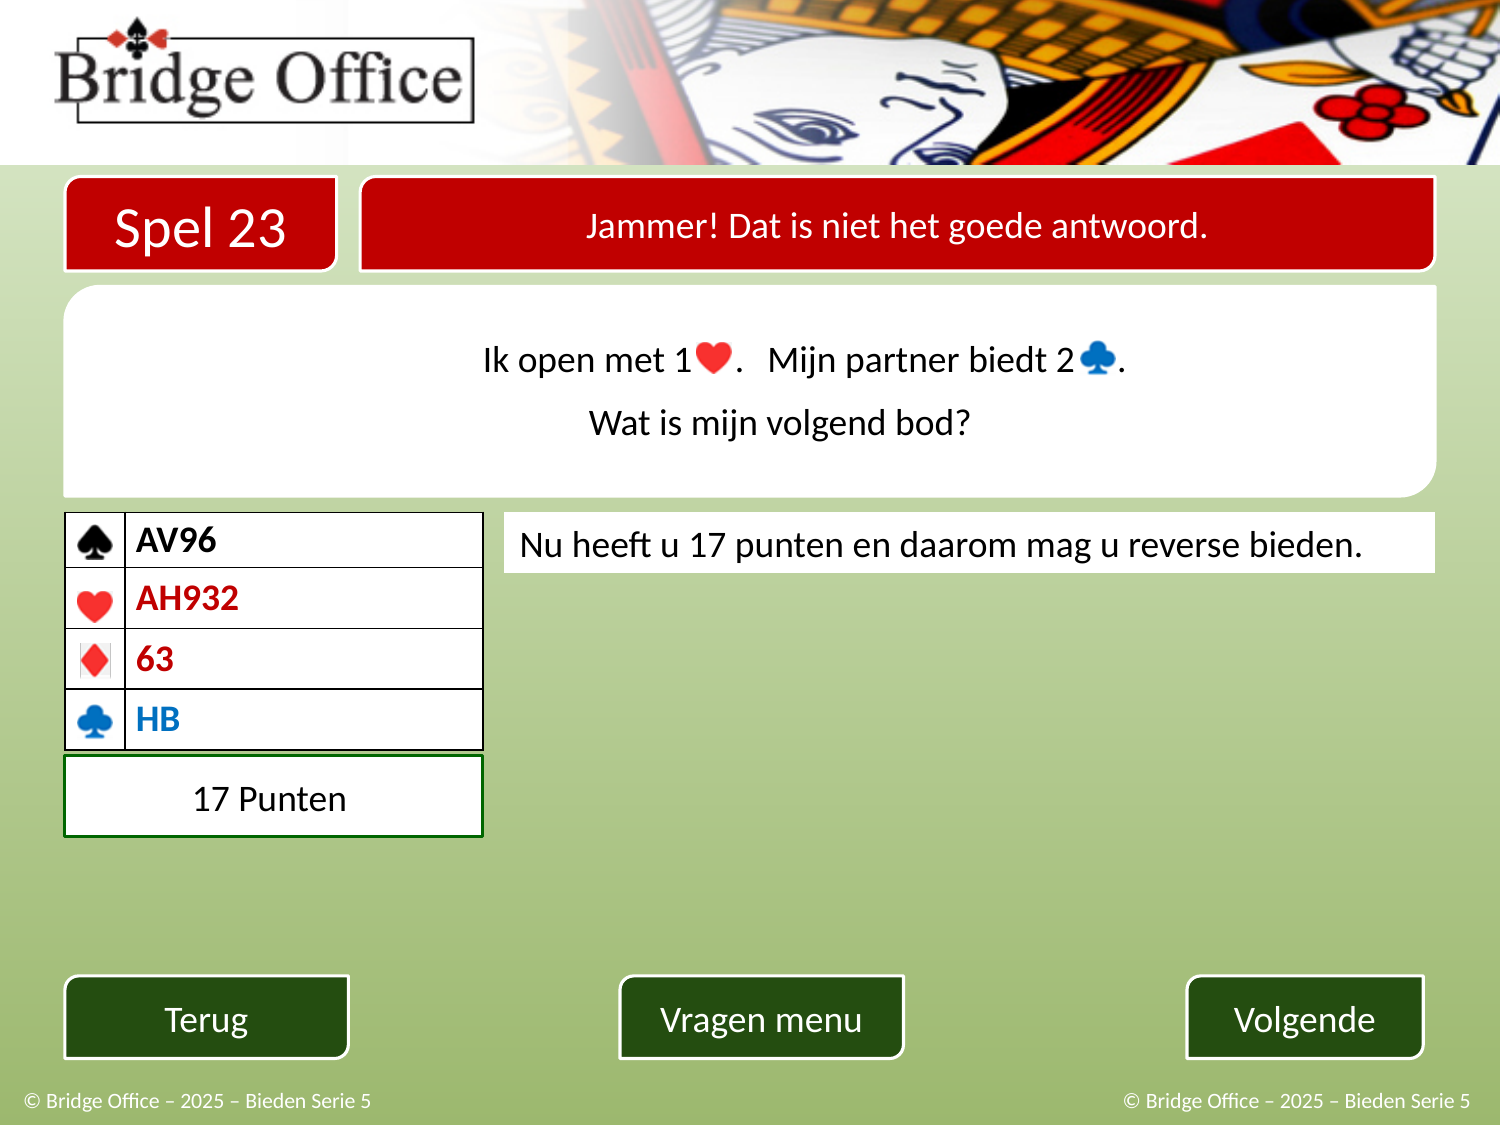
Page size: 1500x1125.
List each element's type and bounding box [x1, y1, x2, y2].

text_box [63, 974, 350, 1061]
text_box [8, 1079, 393, 1121]
table_cell [66, 568, 124, 628]
text_box [1107, 1079, 1500, 1121]
picture [0, 0, 1500, 166]
table_cell [66, 690, 124, 749]
picture [77, 590, 114, 623]
text_box [63, 754, 484, 838]
table_cell [126, 690, 482, 749]
text_box [63, 284, 1437, 498]
picture [77, 524, 114, 561]
table_header [126, 513, 482, 567]
table_header [66, 513, 124, 567]
picture [77, 643, 114, 679]
text_box [618, 974, 906, 1061]
text_box [63, 174, 339, 273]
table_cell [66, 629, 124, 688]
table_cell [126, 629, 482, 688]
picture [696, 342, 733, 374]
table_cell [126, 568, 482, 628]
picture [1079, 340, 1116, 376]
picture [77, 703, 114, 740]
text_box [1185, 974, 1425, 1061]
text_box [358, 174, 1437, 273]
text_box [504, 512, 1435, 573]
